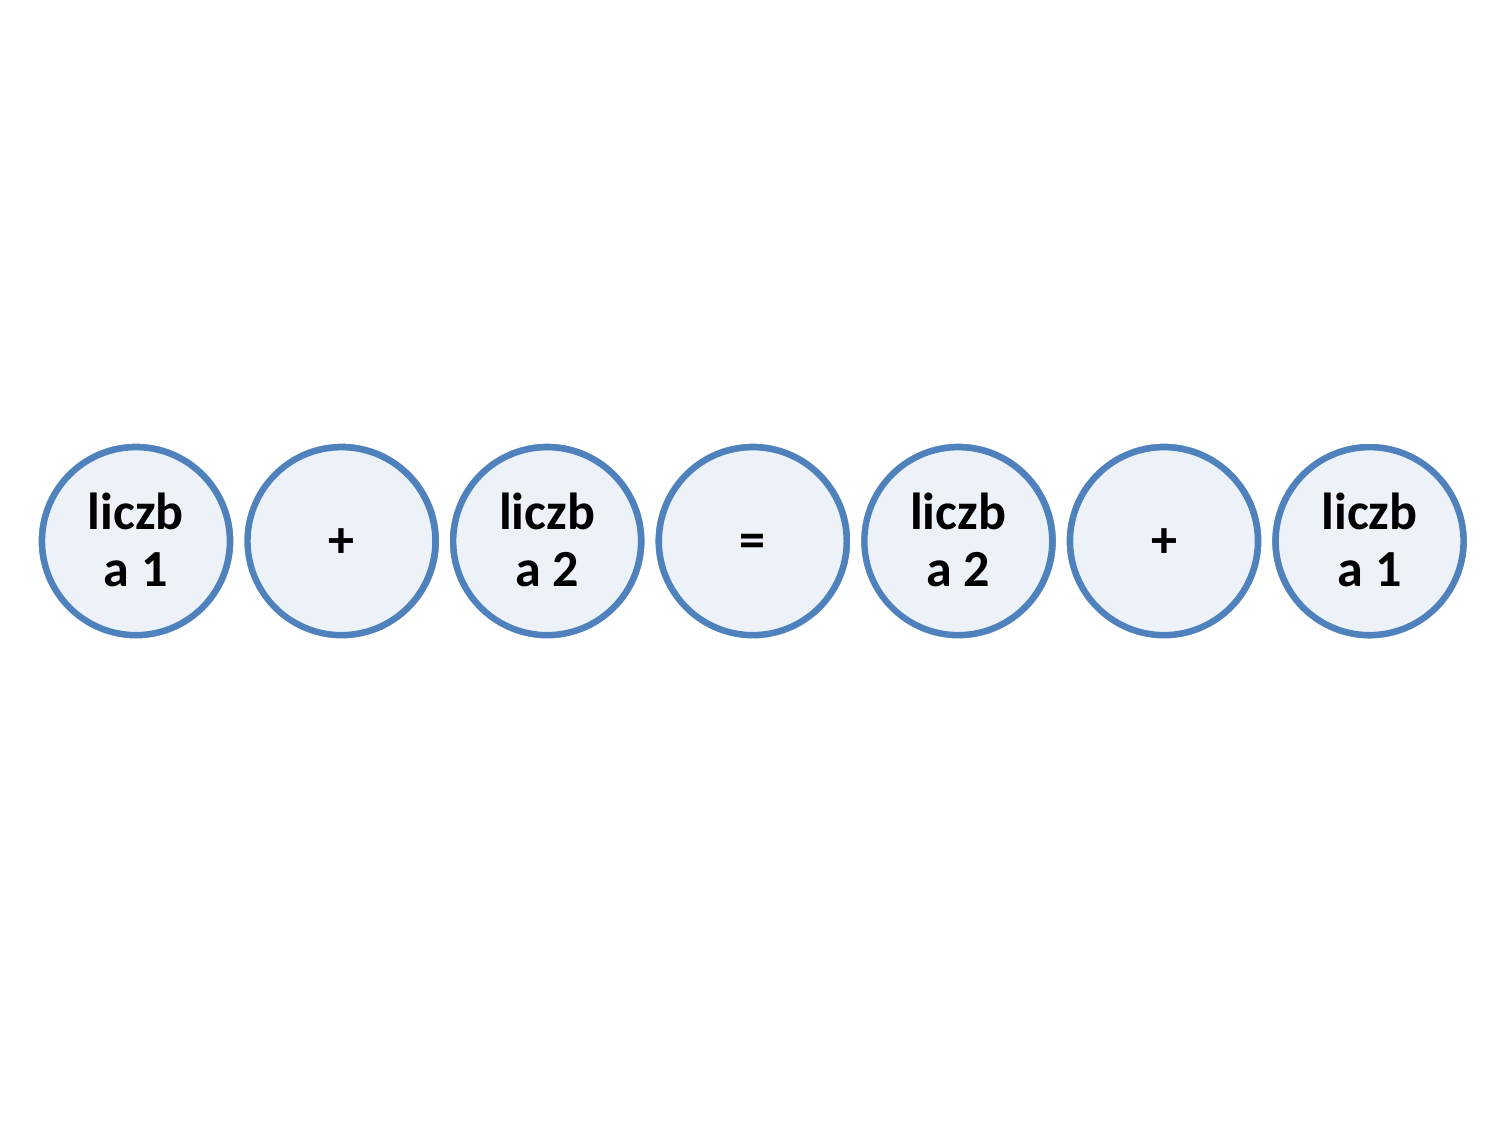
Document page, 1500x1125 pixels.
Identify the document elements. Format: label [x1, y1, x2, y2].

text_box [0, 295, 1483, 788]
